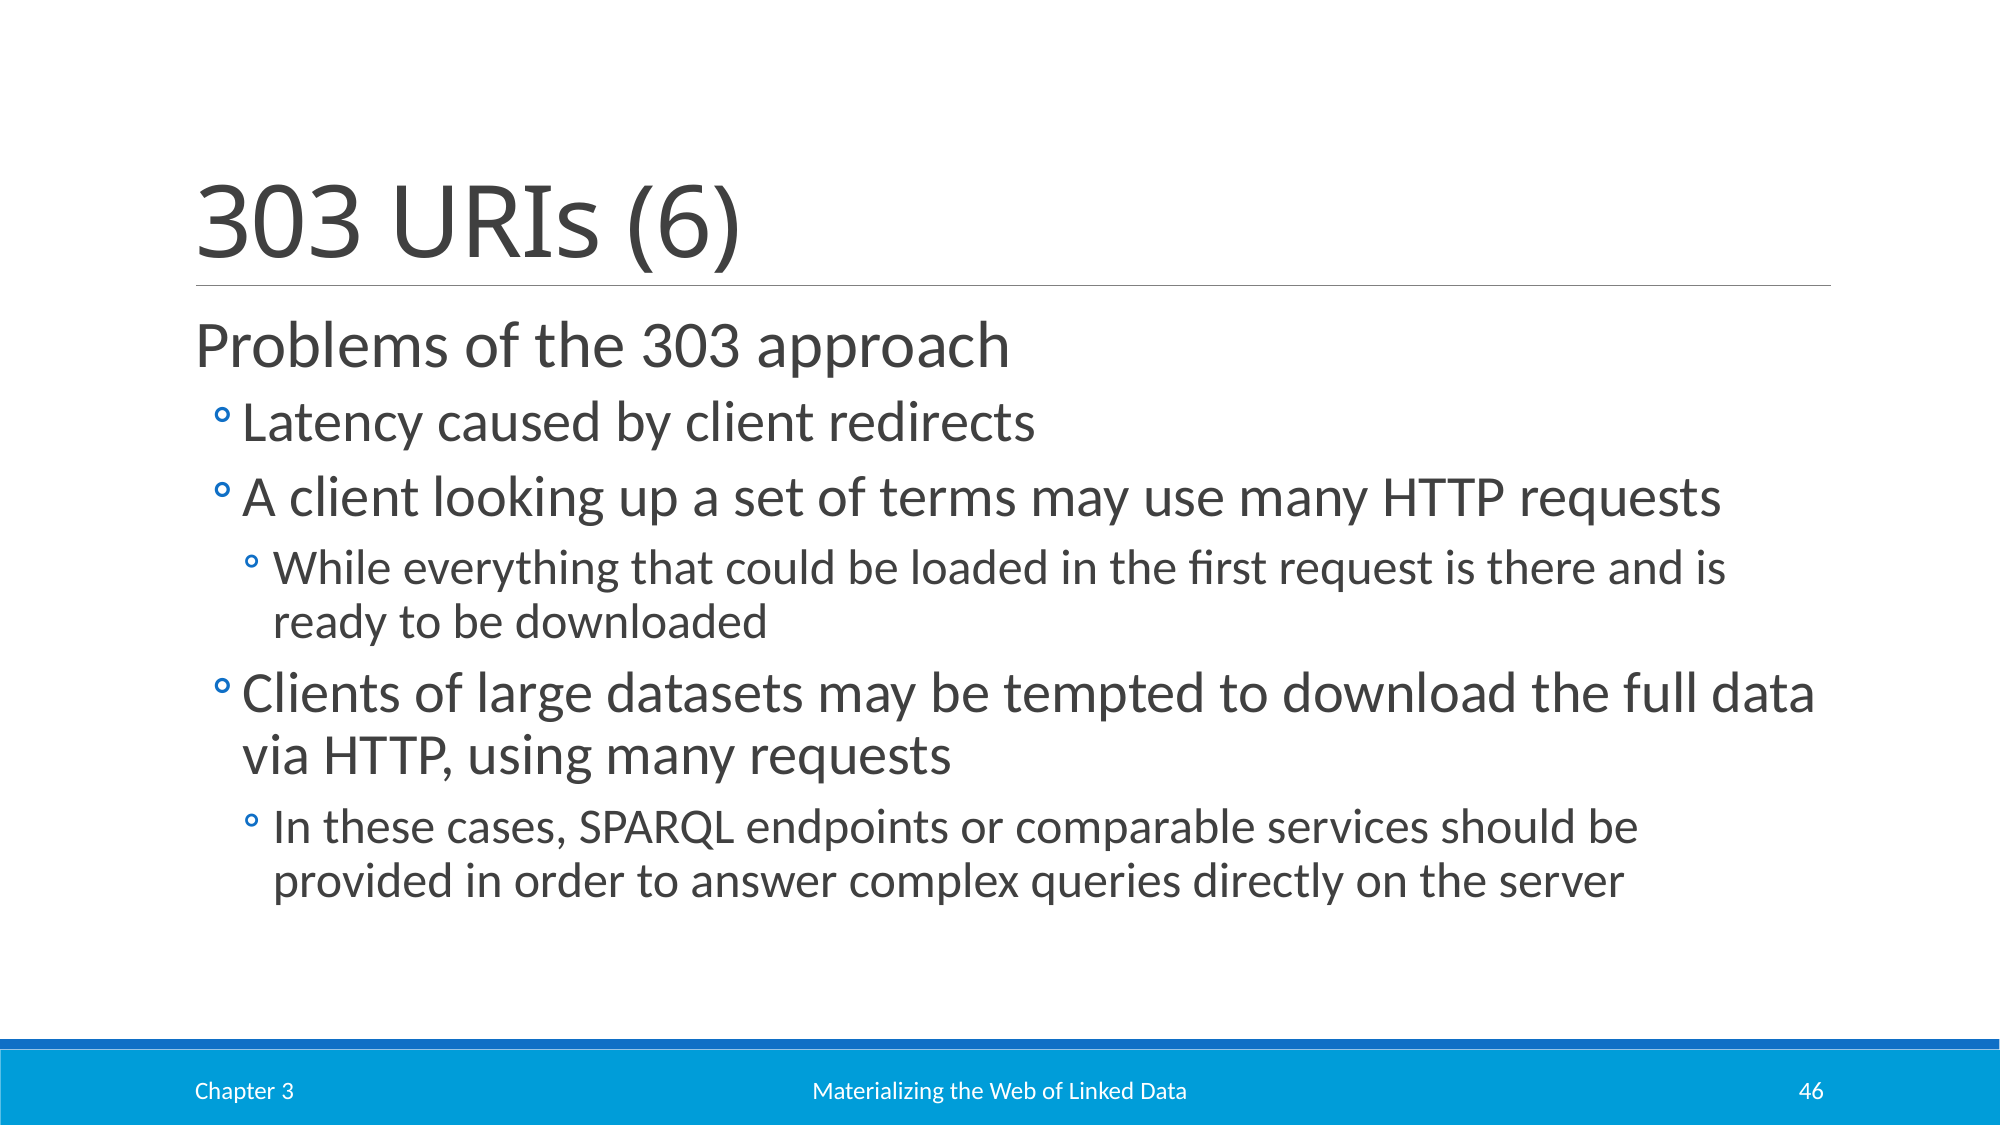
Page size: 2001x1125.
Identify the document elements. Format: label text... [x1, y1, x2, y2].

footer Materializing the Web of Linked Data [604, 1059, 1396, 1120]
list Problems of the 303 approach Latency caused by client redirects A client looking up a set of terms may use many HTTP requests While everything that could be loaded in the first request is there and is ready to be downloaded Clients of large datasets may be tempted to download the full data via HTTP, using many requests In these cases, SPARQL endpoints or comparable services should be provided in order to answer complex queries directly on the server [180, 302, 1830, 963]
slide_number 46 [1624, 1059, 1840, 1120]
title 303 URIs (6) [180, 47, 1830, 285]
slide_number Chapter 3 [180, 1059, 586, 1120]
